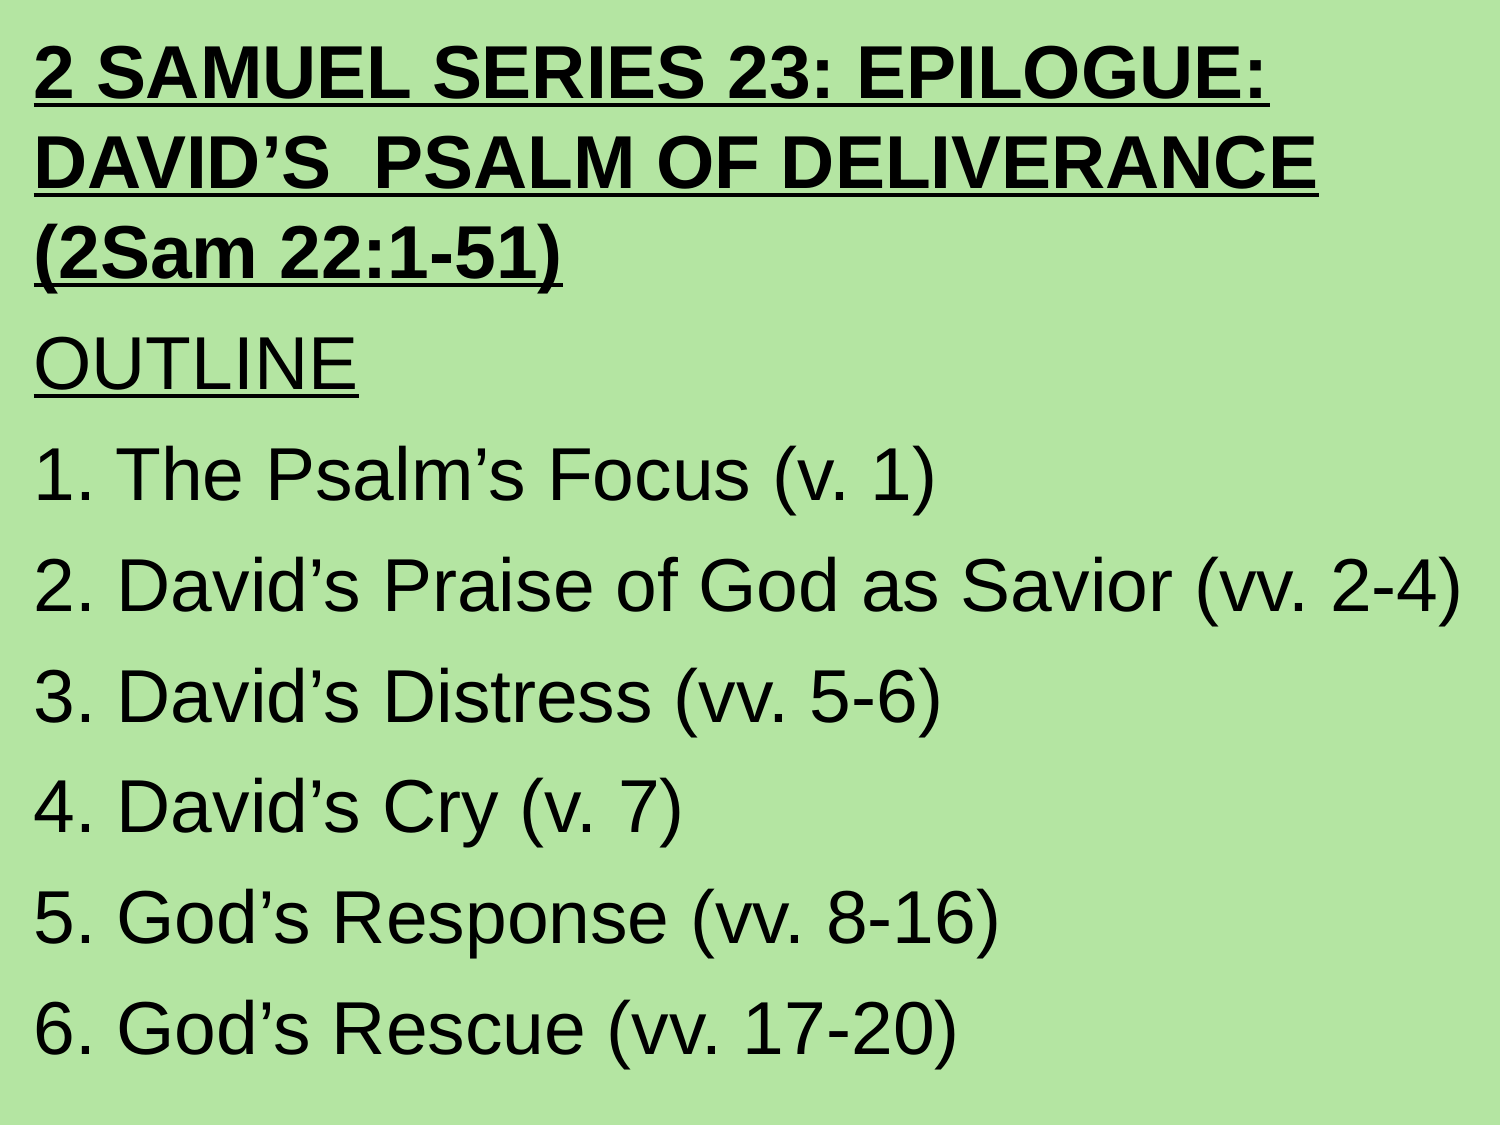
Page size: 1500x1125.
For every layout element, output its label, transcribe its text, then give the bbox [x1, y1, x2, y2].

subtitle 2 SAMUEL SERIES 23: EPILOGUE: DAVID’S PSALM OF DELIVERANCE (2Sam 22:1-51) OUTLINE 1. The Psalm’s Focus (v. 1) 2. David’s Praise of God as Savior (vv. 2-4) 3. David’s Distress (vv. 5-6) 4. David’s Cry (v. 7) 5. God’s Response (vv. 8-16) 6. God’s Rescue (vv. 17-20) [18, 16, 1482, 1106]
